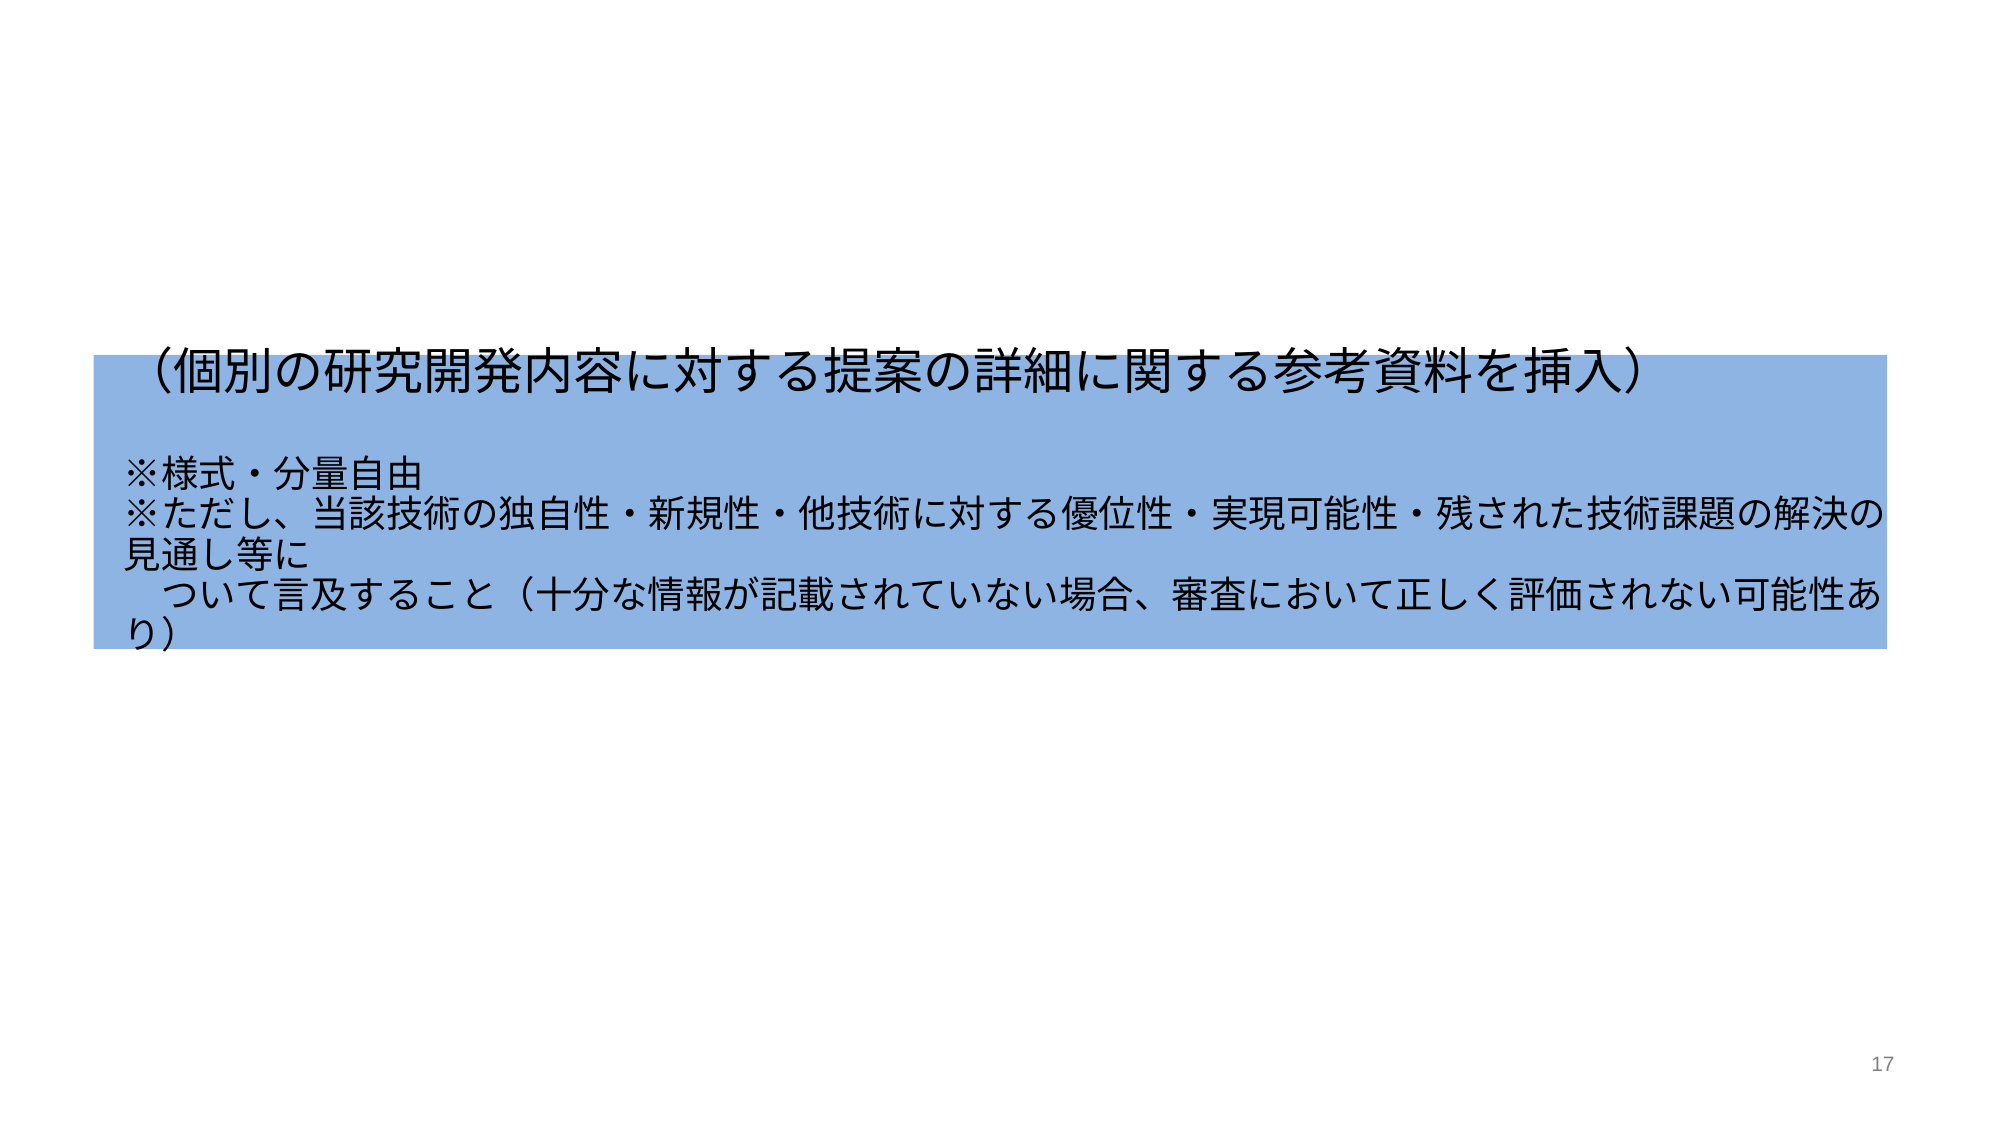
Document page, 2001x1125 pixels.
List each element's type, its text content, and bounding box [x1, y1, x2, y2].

title （個別の研究開発内容に対する提案の詳細に関する参考資料を挿入） ※様式・分量自由 ※ただし、当該技術の独自性・新規性・他技術に対する優位性・実現可能性・残された技術課題の解決の見通し等に ついて言及すること（十分な情報が記載されていない場合、審査において正しく評価されない可能性あり） [93, 354, 1888, 649]
